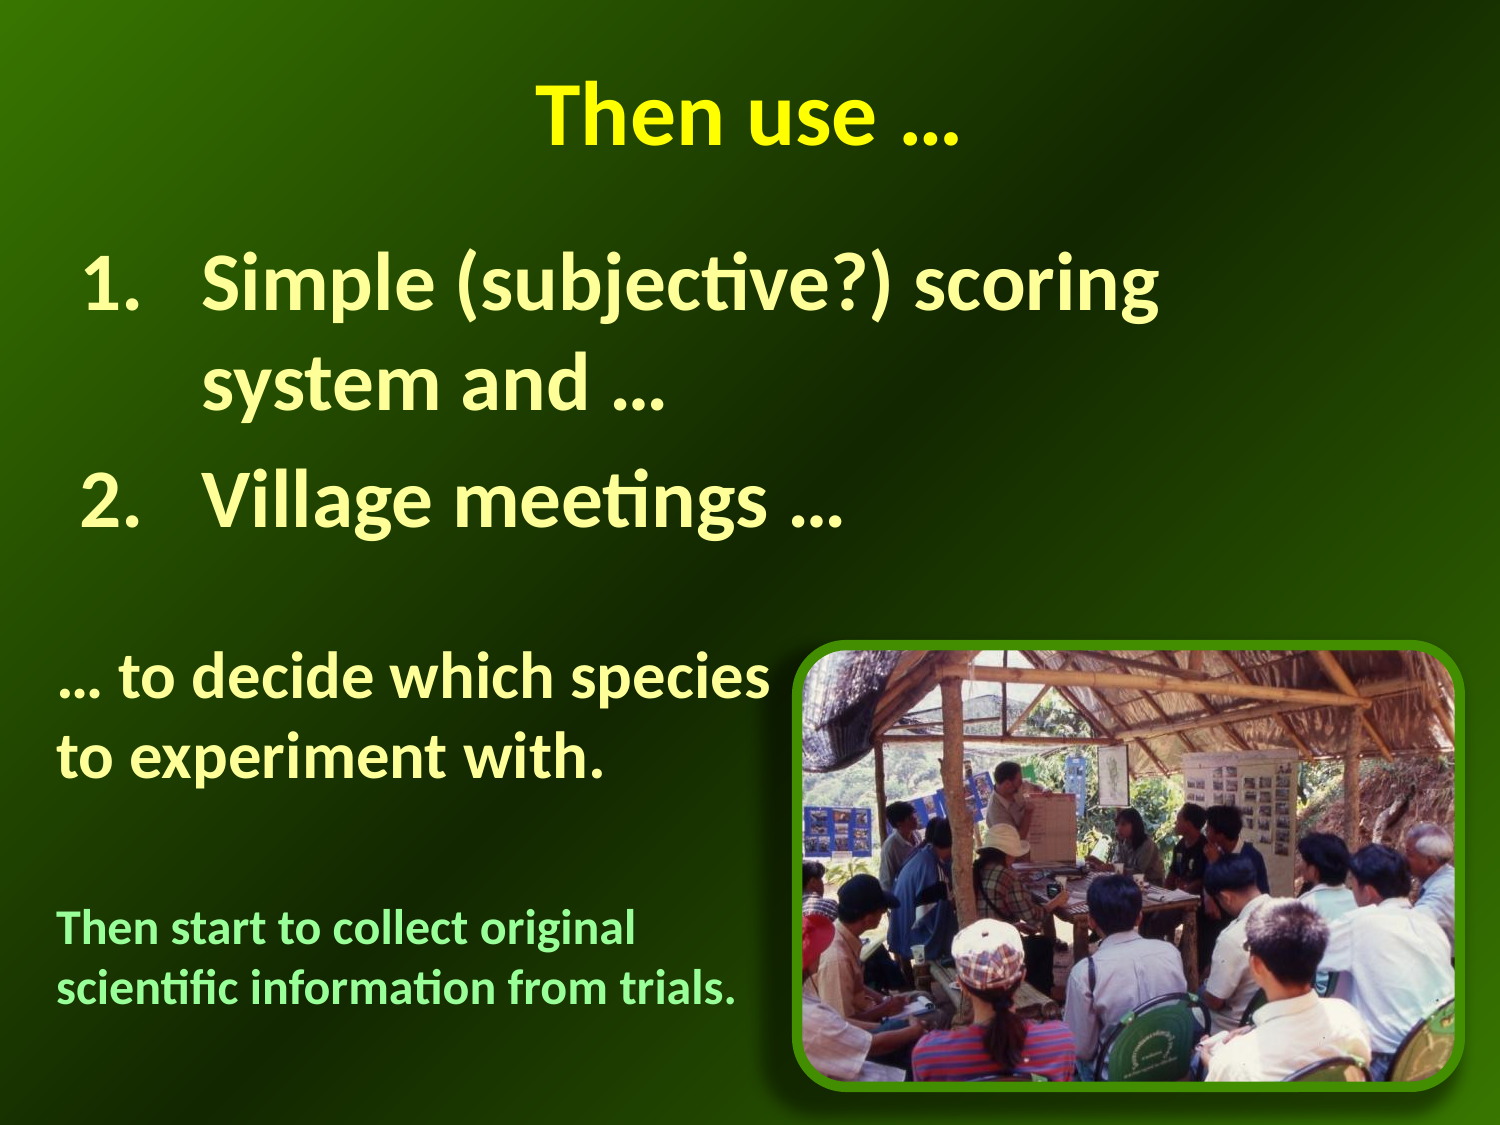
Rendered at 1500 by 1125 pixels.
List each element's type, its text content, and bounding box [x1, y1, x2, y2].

title Then use … [29, 46, 1471, 250]
text_box Simple (subjective?) scoring system and … Village meetings … [64, 219, 1376, 587]
picture [796, 644, 1460, 1088]
text_box … to decide which species to experiment with. Then start to collect original scientific information from trials. [41, 624, 833, 1023]
